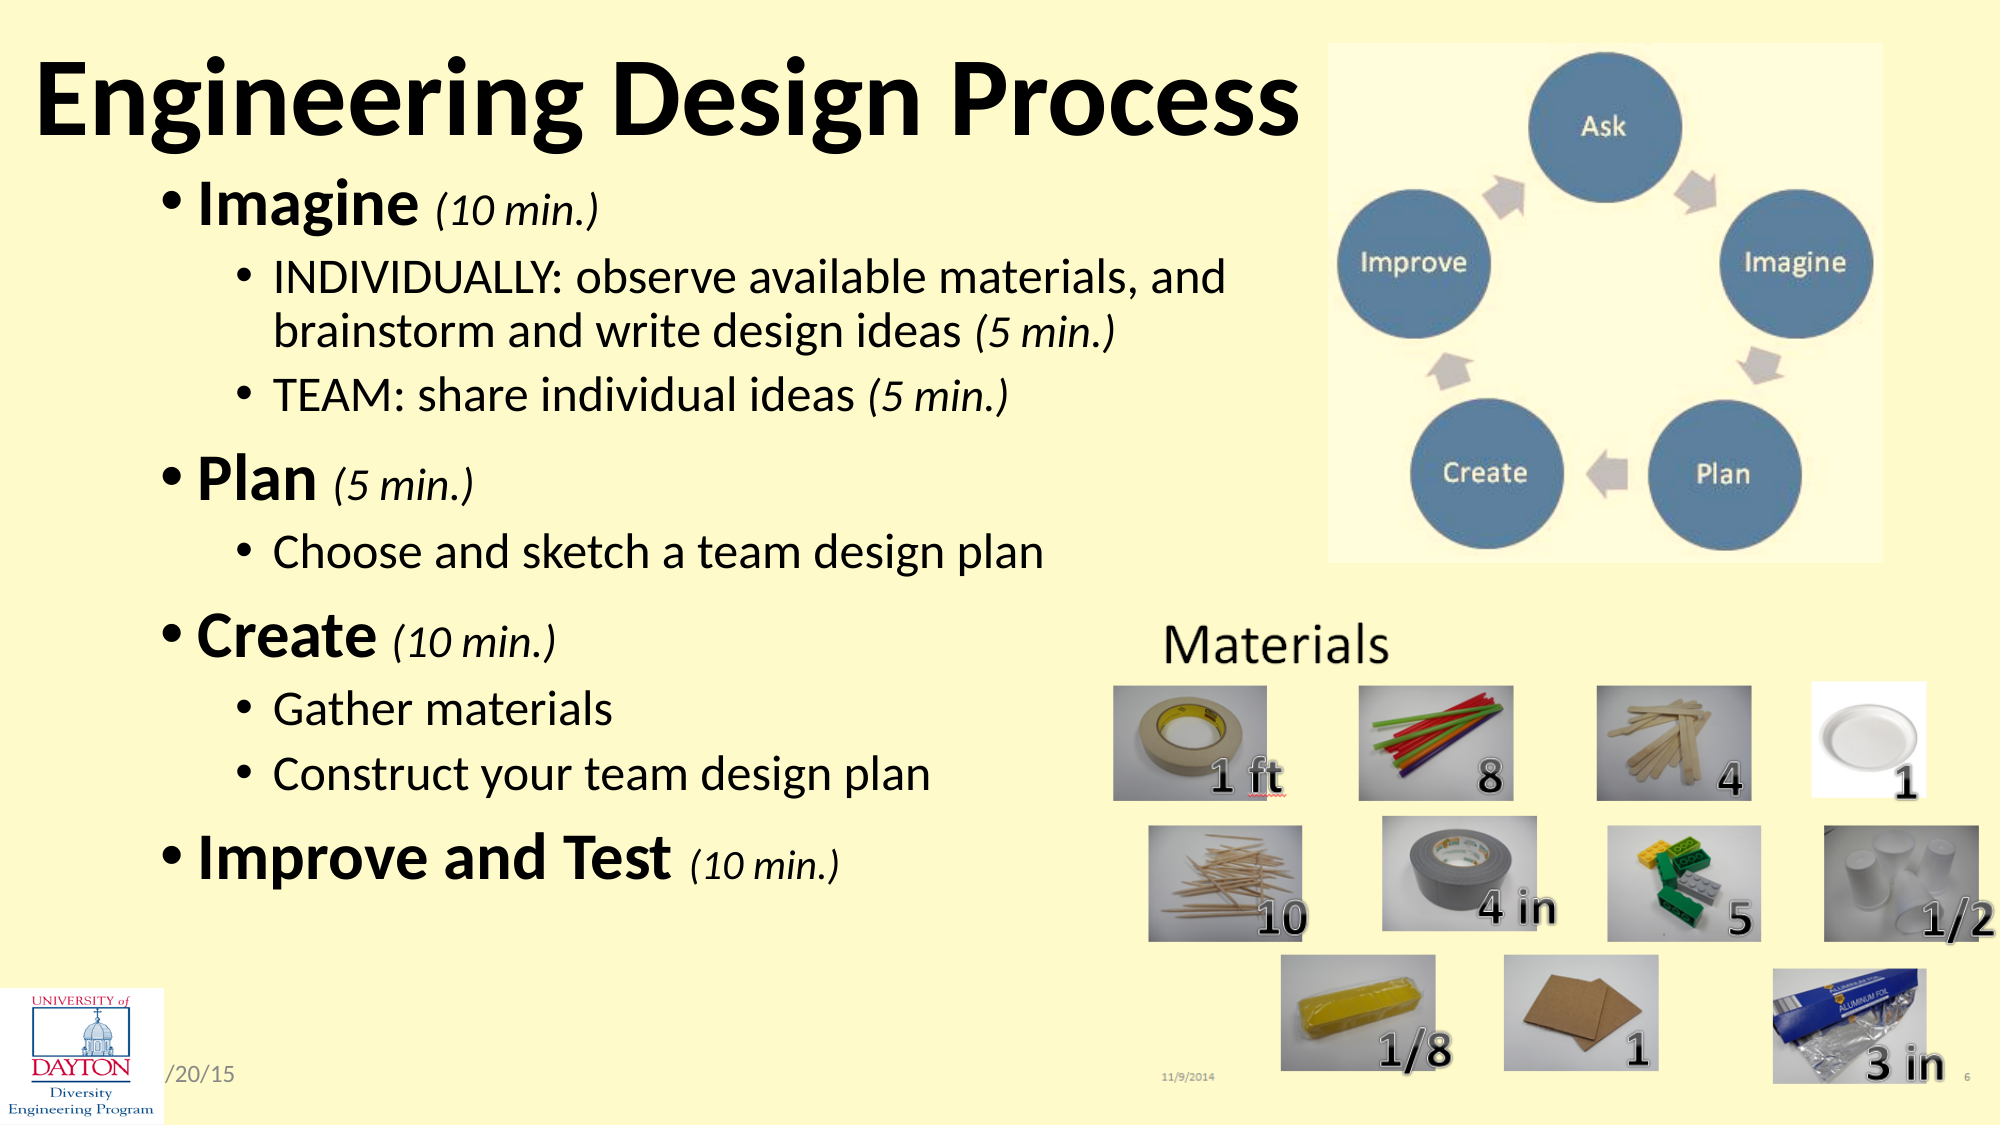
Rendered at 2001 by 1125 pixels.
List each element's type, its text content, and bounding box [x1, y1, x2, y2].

title Engineering Design Process [19, 24, 1745, 175]
picture [1096, 615, 2000, 1089]
picture [1328, 42, 1884, 563]
list Imagine (10 min.) INDIVIDUALLY: observe available materials, and brainstorm and write design ideas (5 min.) TEAM: share individual ideas (5 min.) Plan (5 min.) Choose and sketch a team design plan Create (10 min.) Gather materials Construct your team design plan Improve and Test (10 min.) [145, 160, 1289, 1009]
picture [0, 988, 165, 1125]
